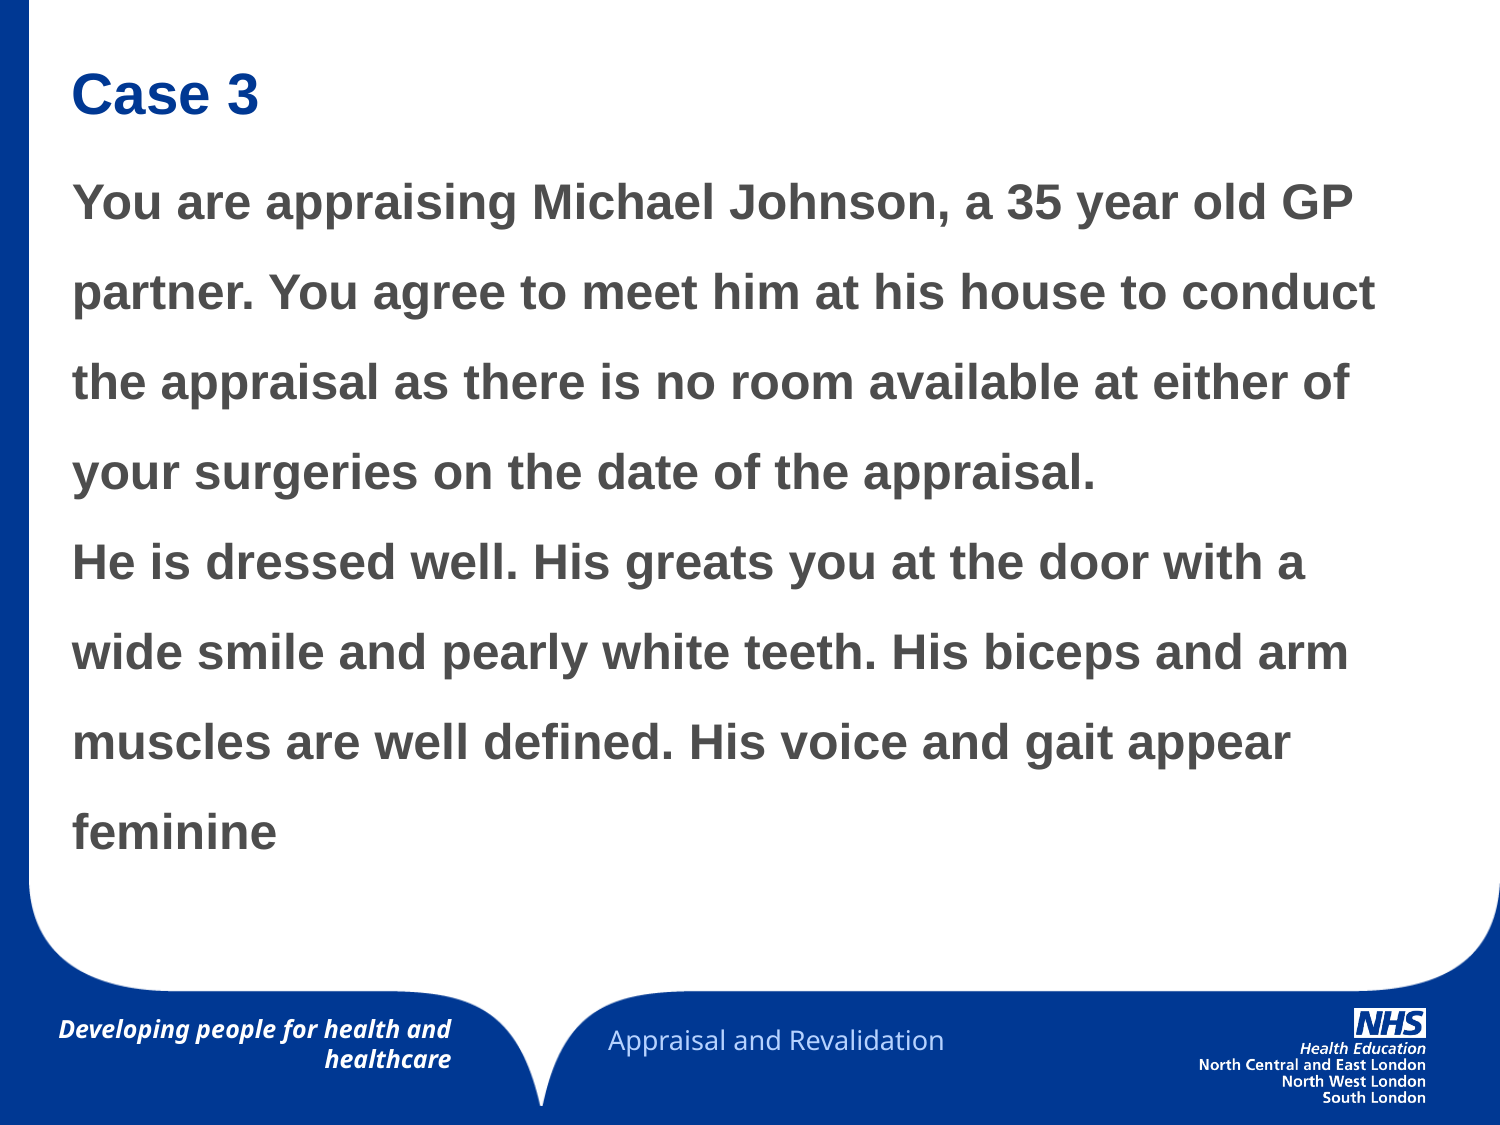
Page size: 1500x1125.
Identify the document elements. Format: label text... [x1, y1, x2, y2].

list You are appraising Michael Johnson, a 35 year old GP partner. You agree to meet him at his house to conduct the appraisal as there is no room available at either of your surgeries on the date of the appraisal. He is dressed well. His greats you at the door with a wide smile and pearly white teeth. His biceps and arm muscles are well defined. His voice and gait appear feminine [71, 140, 1430, 826]
picture [29, 0, 1500, 1106]
title Case 3 [71, 69, 1430, 140]
